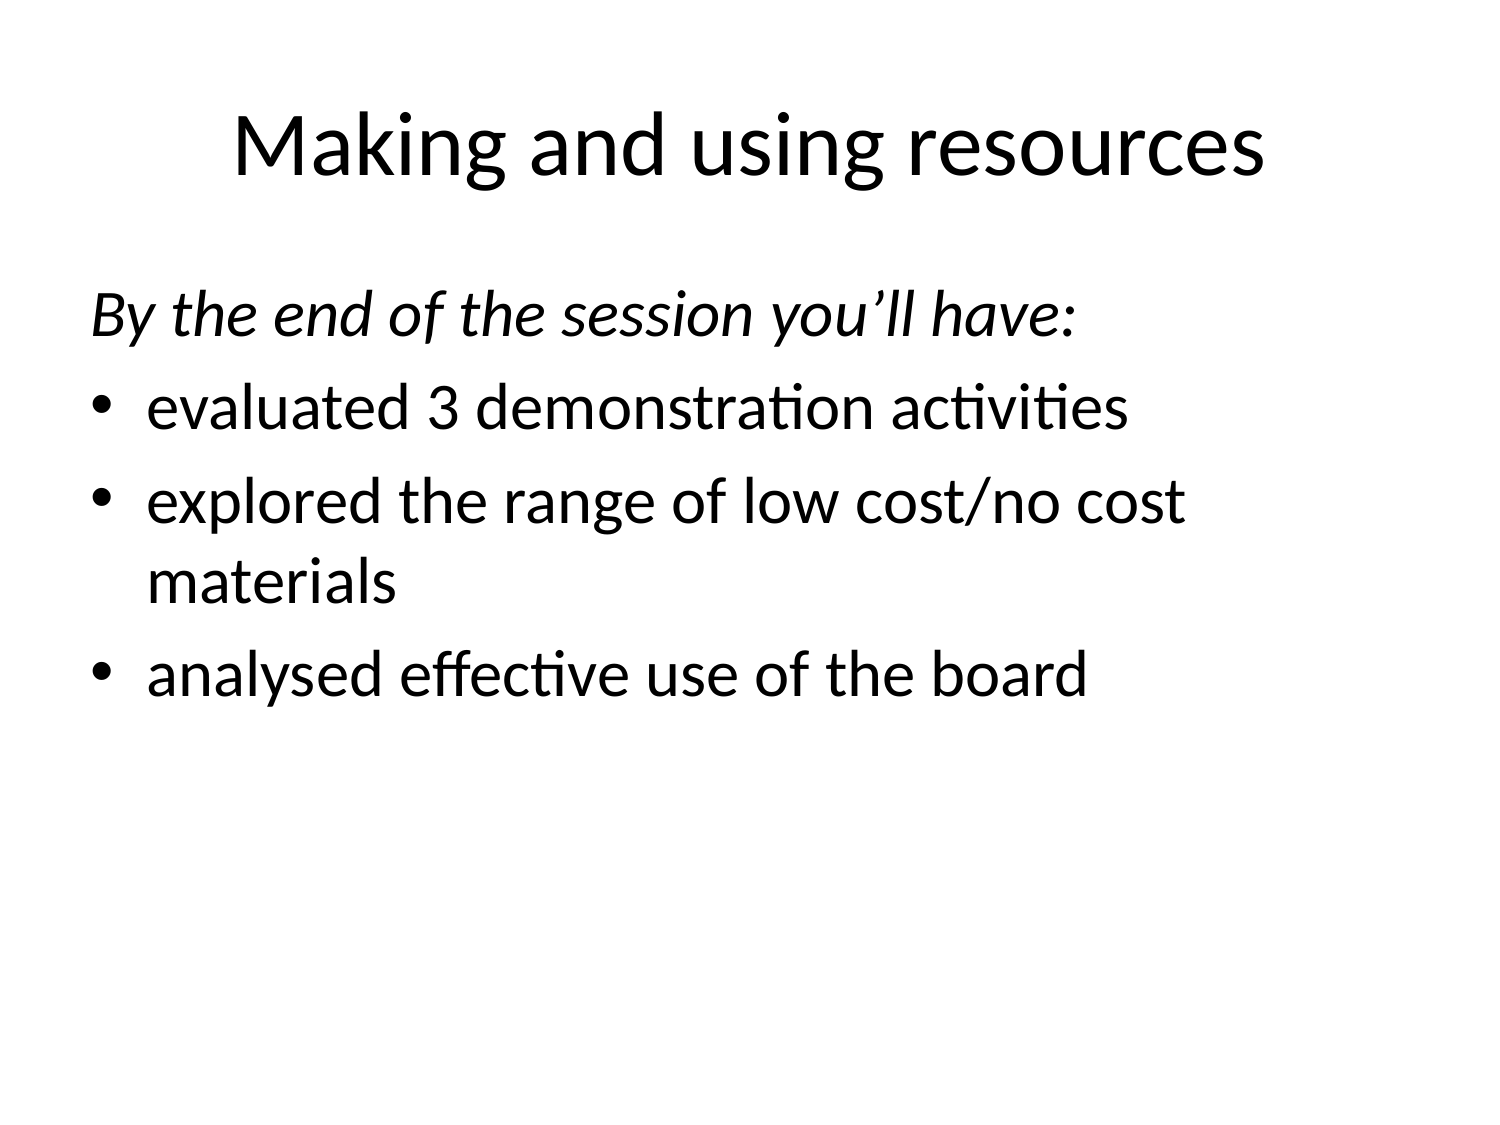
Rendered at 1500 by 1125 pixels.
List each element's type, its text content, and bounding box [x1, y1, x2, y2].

title Making and using resources [75, 45, 1425, 233]
list By the end of the session you’ll have: evaluated 3 demonstration activities explored the range of low cost/no cost materials analysed effective use of the board [75, 262, 1425, 1005]
